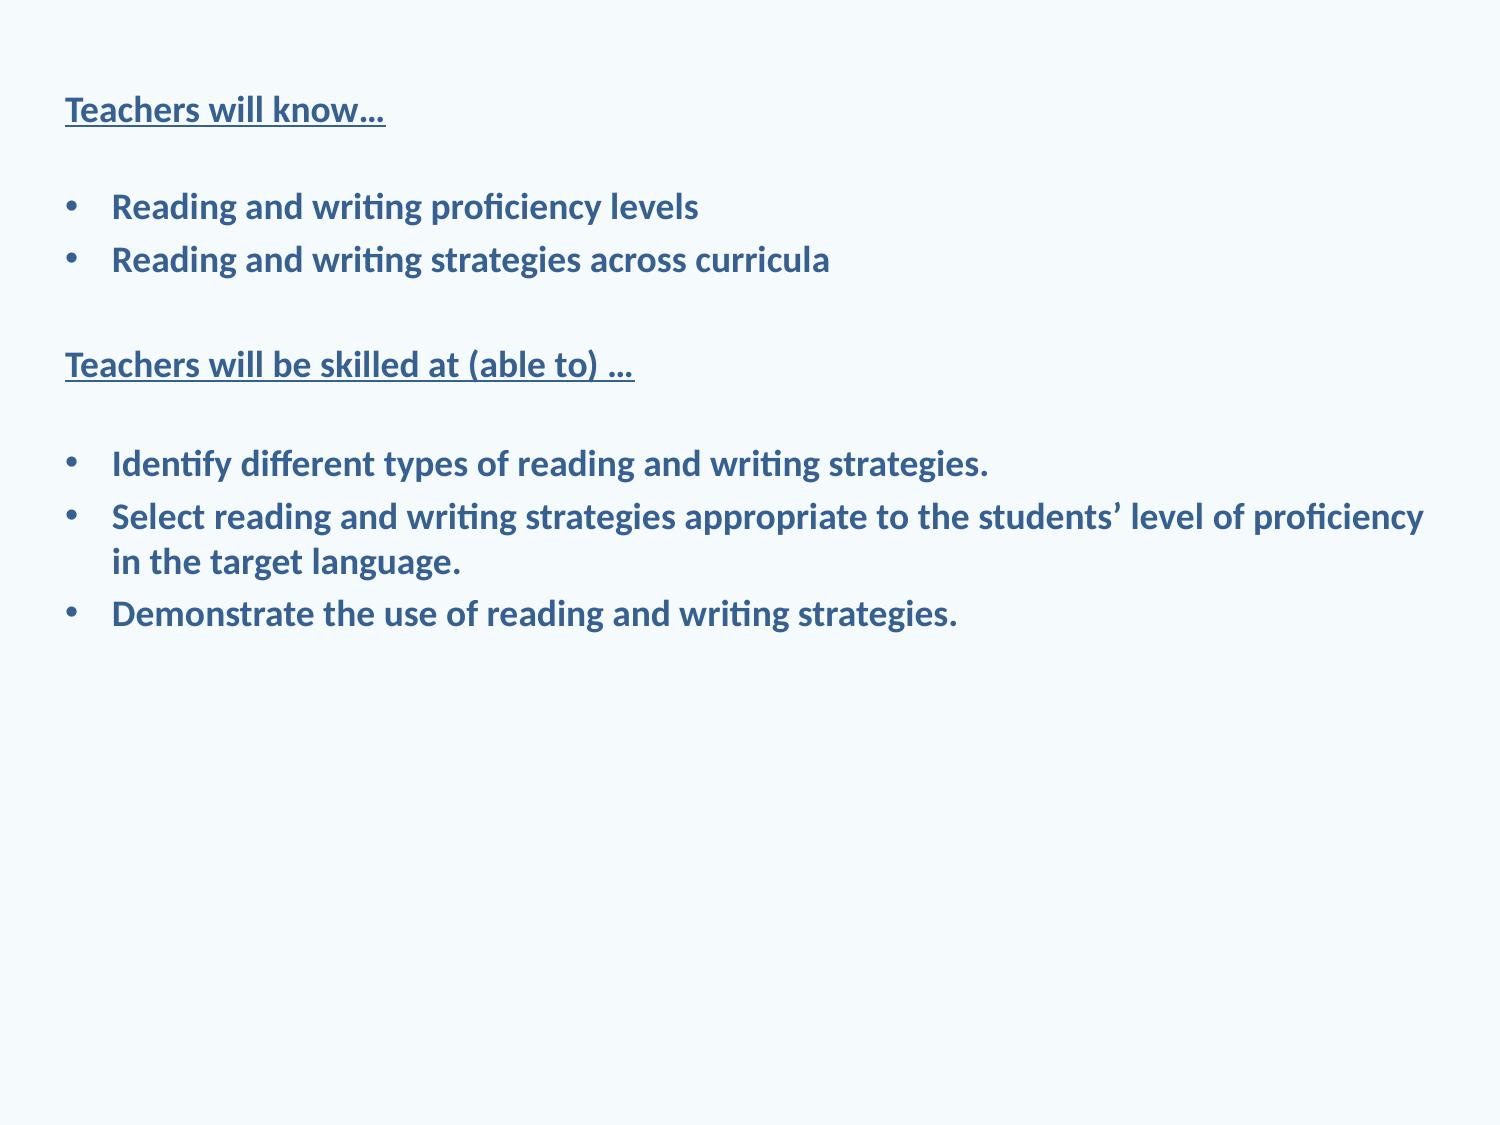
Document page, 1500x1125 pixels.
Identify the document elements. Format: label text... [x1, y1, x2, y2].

subtitle Teachers will know… Reading and writing proficiency levels Reading and writing strategies across curricula Teachers will be skilled at (able to) … Identify different types of reading and writing strategies. Select reading and writing strategies appropriate to the students’ level of proficiency in the target language. Demonstrate the use of reading and writing strategies. [50, 50, 1450, 1000]
